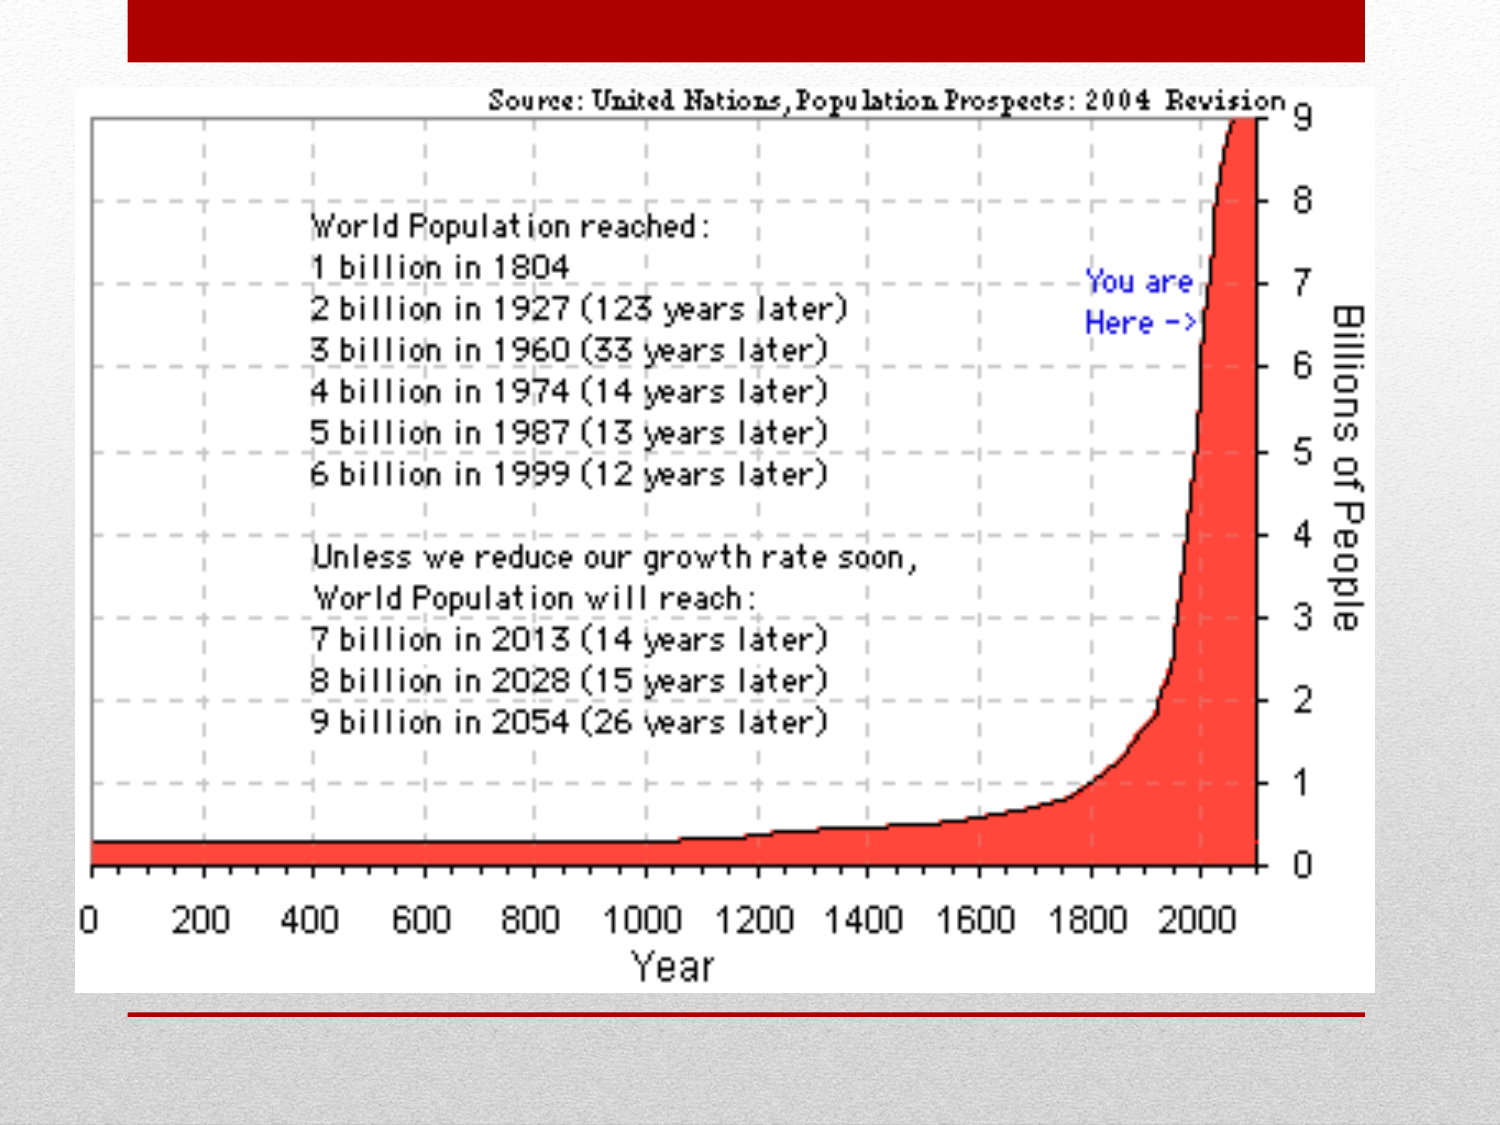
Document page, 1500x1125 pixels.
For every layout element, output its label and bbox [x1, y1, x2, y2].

picture [74, 86, 1376, 994]
